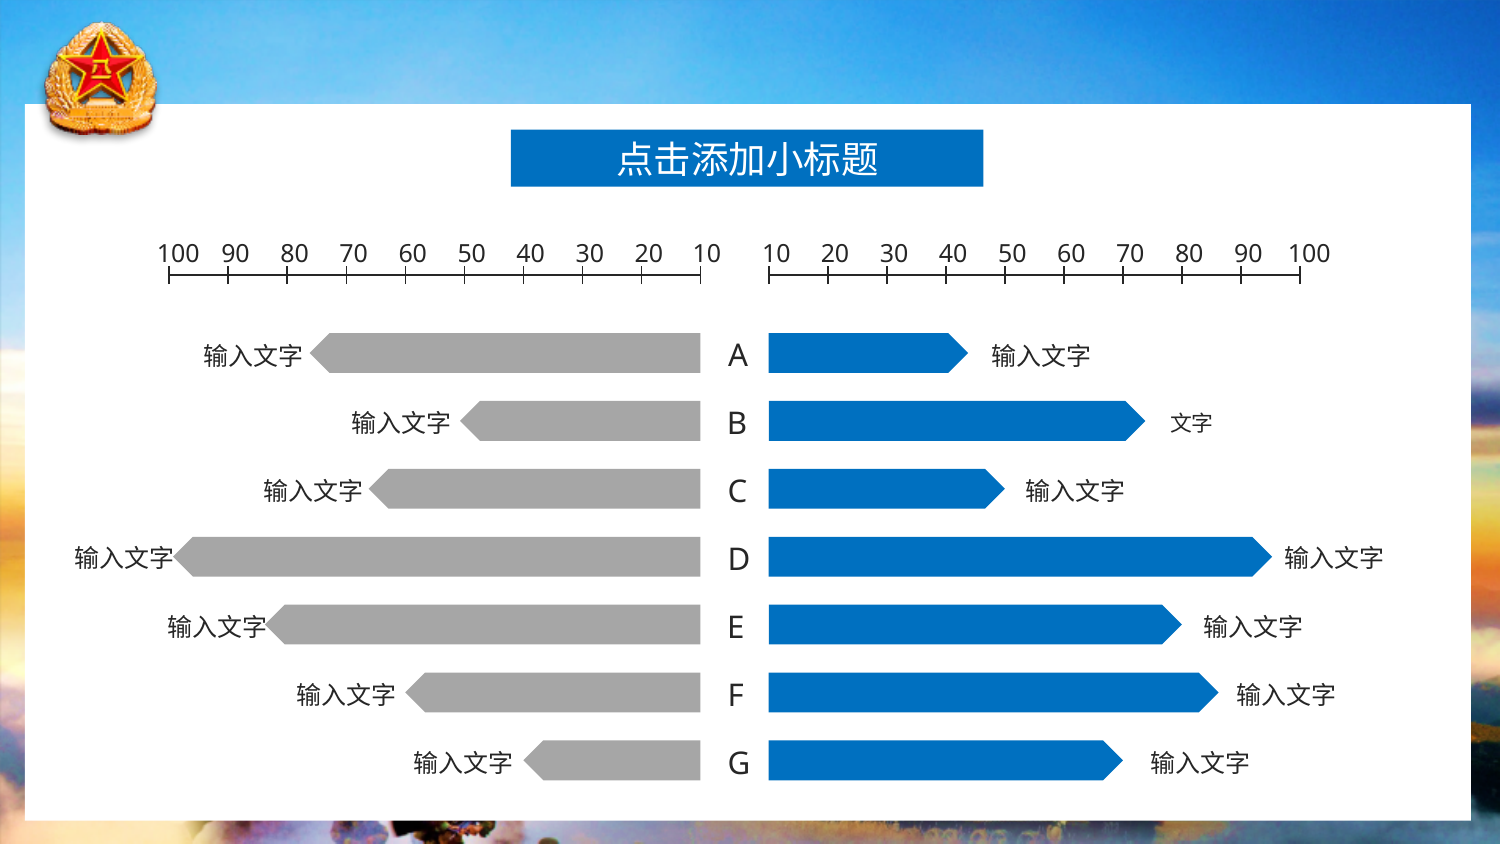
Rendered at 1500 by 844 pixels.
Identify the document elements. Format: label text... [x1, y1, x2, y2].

text_box 输入文字 [1221, 672, 1352, 717]
text_box [766, 670, 1221, 715]
text_box [467, 398, 703, 443]
text_box 70 [1101, 229, 1160, 264]
text_box [412, 670, 703, 715]
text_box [168, 266, 701, 285]
text_box 输入文字 [1135, 740, 1266, 785]
text_box [379, 466, 703, 511]
text_box [282, 602, 703, 647]
picture [0, 0, 1500, 844]
text_box [766, 534, 1270, 579]
text_box [319, 330, 703, 376]
text_box 输入文字 [1189, 604, 1319, 649]
text_box 输入文字 [336, 400, 467, 446]
text_box G [712, 735, 766, 788]
text_box 30 [560, 229, 620, 264]
text_box 20 [620, 229, 679, 264]
text_box A [713, 328, 764, 381]
text_box 50 [442, 229, 501, 264]
text_box 80 [265, 229, 324, 264]
text_box F [712, 667, 759, 720]
text_box 40 [501, 229, 560, 264]
text_box [766, 398, 1148, 443]
text_box 100 [1273, 229, 1346, 275]
text_box 10 [747, 229, 806, 275]
text_box 10 [679, 229, 737, 275]
text_box 输入文字 [152, 604, 283, 649]
text_box 90 [1219, 229, 1273, 264]
text_box 输入文字 [248, 468, 379, 514]
text_box 60 [1042, 229, 1101, 264]
text_box [766, 466, 1007, 511]
text_box [529, 738, 703, 783]
text_box [766, 330, 971, 376]
text_box 输入文字 [281, 672, 412, 717]
text_box 40 [924, 229, 983, 264]
text_box 输入文字 [398, 740, 529, 785]
text_box C [712, 464, 763, 517]
text_box 输入文字 [976, 332, 1107, 378]
text_box [766, 602, 1185, 647]
text_box 点击添加小标题 [509, 128, 985, 189]
text_box 60 [383, 229, 442, 264]
text_box 20 [806, 229, 865, 264]
text_box 输入文字 [60, 535, 190, 580]
text_box D [712, 532, 766, 585]
text_box 100 [142, 229, 215, 275]
text_box B [712, 396, 763, 449]
text_box 输入文字 [1270, 535, 1400, 580]
text_box [190, 534, 703, 579]
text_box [768, 266, 1301, 285]
text_box 文字 [1155, 401, 1229, 443]
text_box 输入文字 [189, 332, 319, 378]
text_box 90 [215, 229, 265, 264]
text_box E [712, 599, 760, 653]
text_box 70 [324, 229, 383, 264]
text_box [766, 738, 1126, 783]
text_box 30 [865, 229, 924, 264]
text_box 50 [983, 229, 1042, 264]
text_box 80 [1160, 229, 1219, 264]
text_box 输入文字 [1011, 468, 1141, 514]
